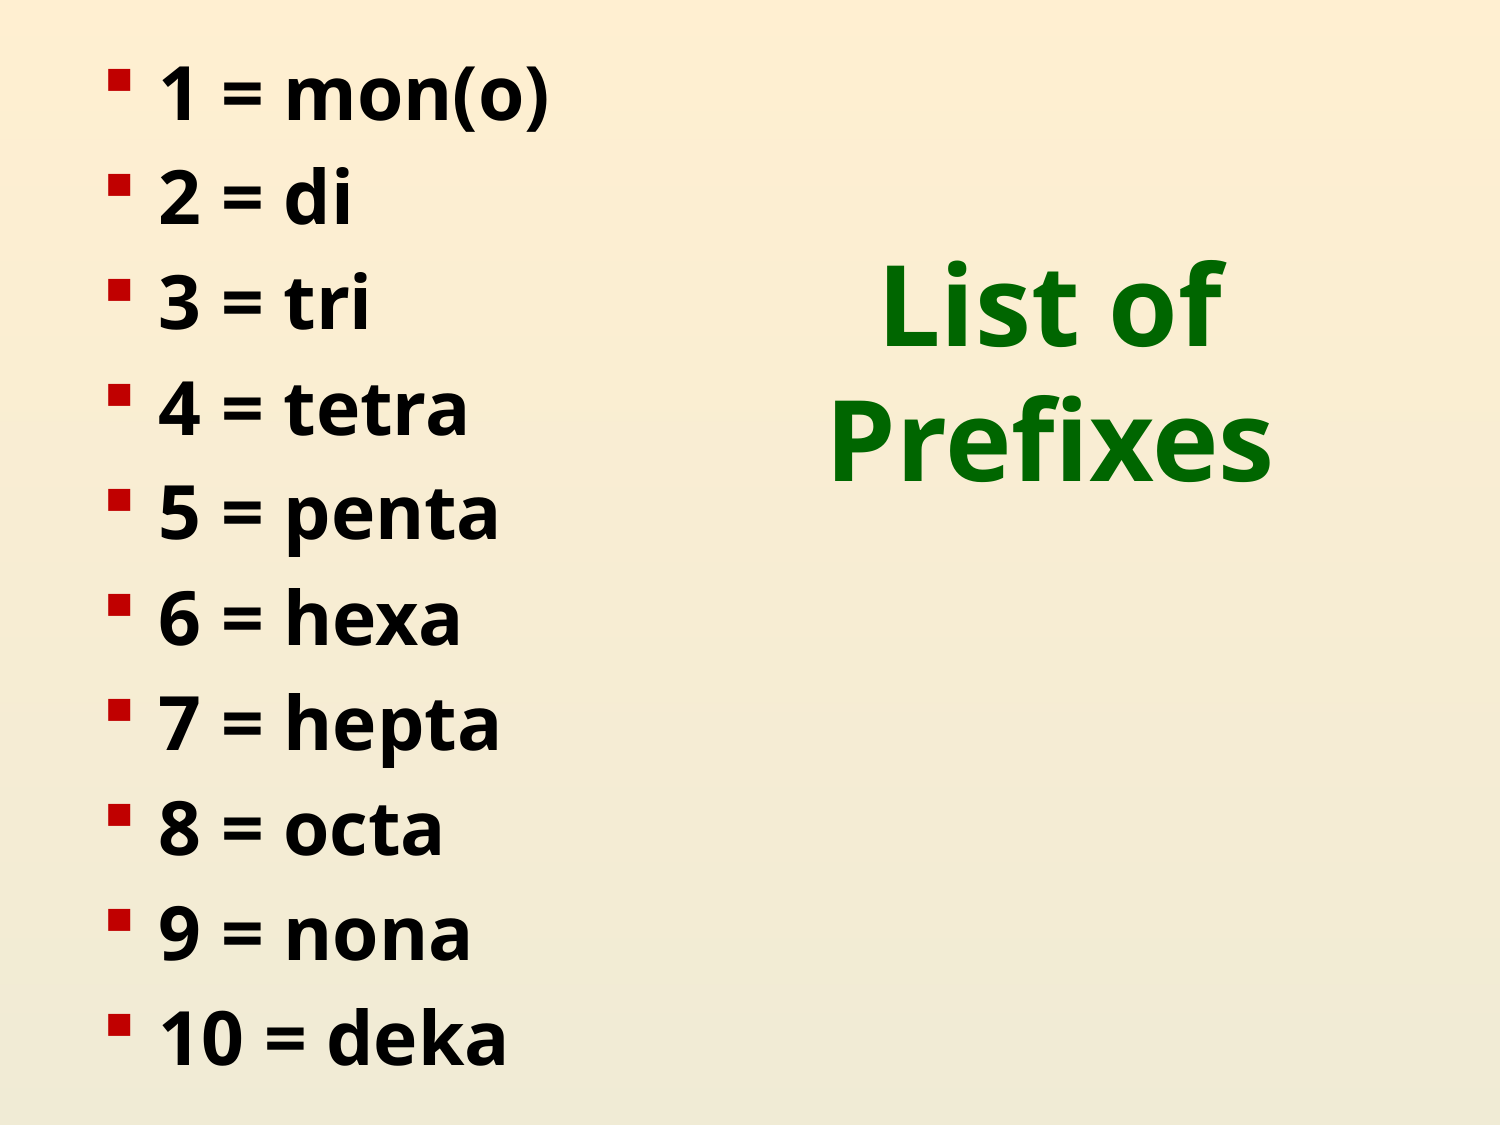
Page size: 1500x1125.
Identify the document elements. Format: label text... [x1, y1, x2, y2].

title List of Prefixes [687, 187, 1413, 551]
list 1 = mon(o) 2 = di 3 = tri 4 = tetra 5 = penta 6 = hexa 7 = hepta 8 = octa 9 = nona 10 = deka [87, 37, 651, 1125]
